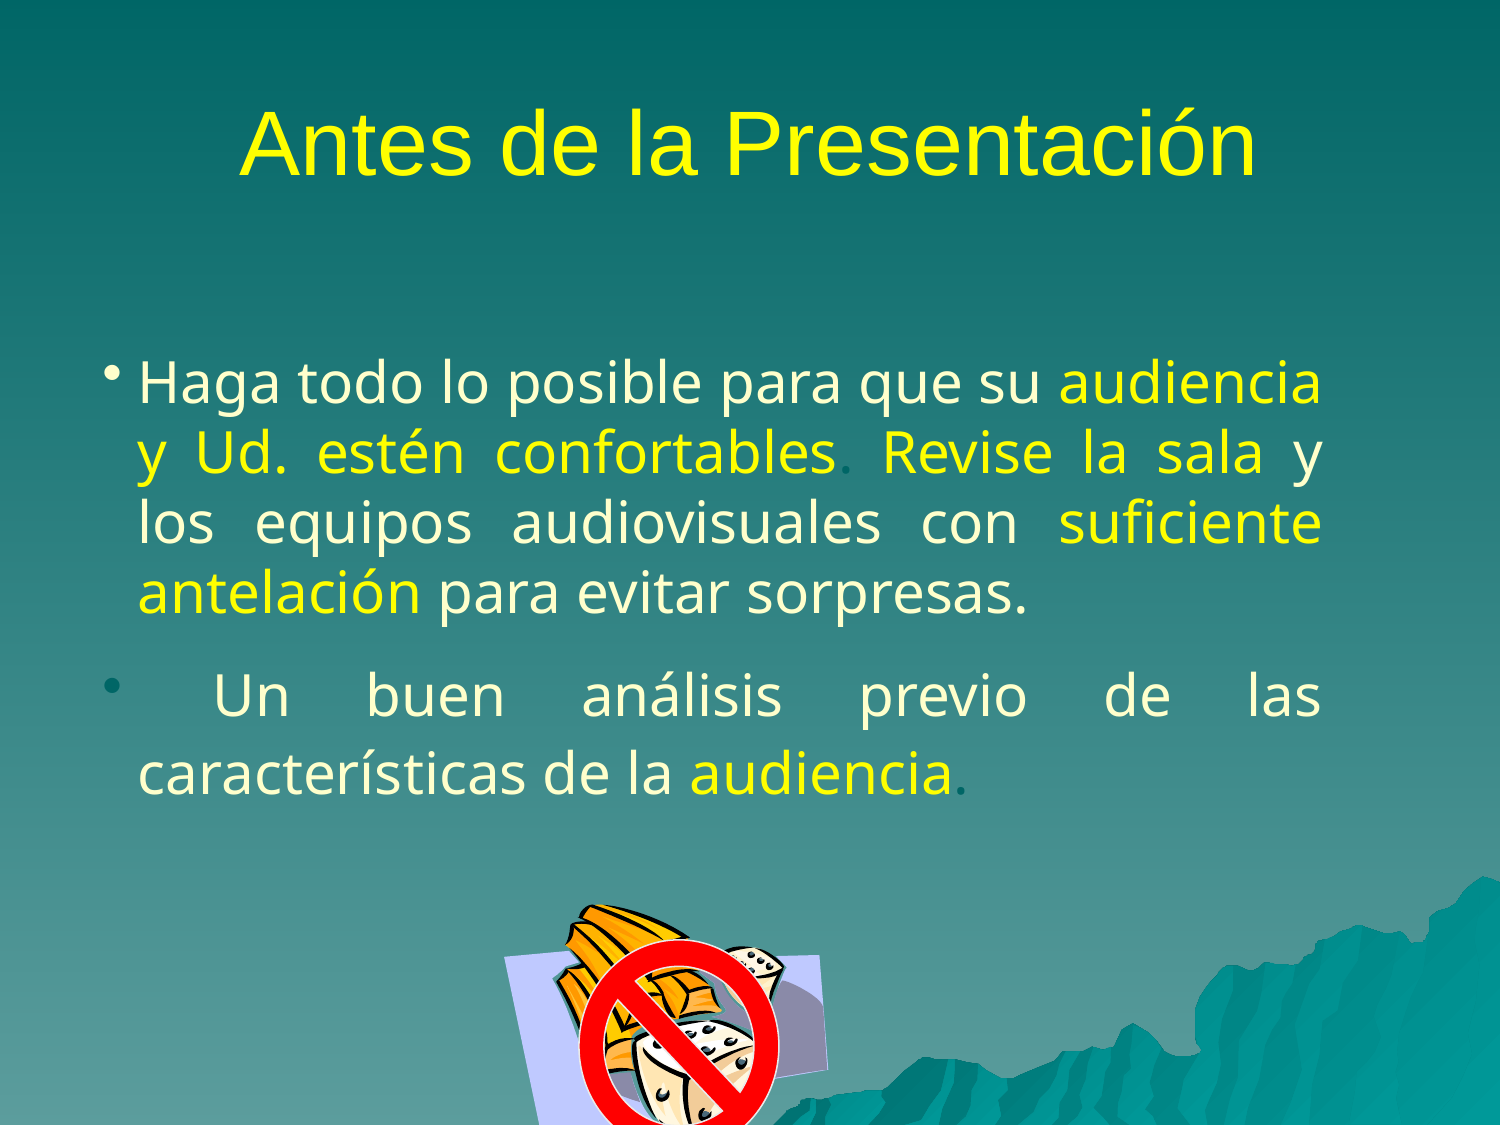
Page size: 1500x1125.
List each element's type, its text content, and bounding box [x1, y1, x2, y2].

text_box Haga todo lo posible para que su audiencia y Ud. estén confortables. Revise la sala y los equipos audiovisuales con suficiente antelación para evitar sorpresas. Un buen análisis previo de las características de la audiencia. [87, 337, 1338, 816]
title Antes de la Presentación [74, 45, 1426, 233]
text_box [503, 902, 831, 1125]
list [74, 262, 1426, 1006]
